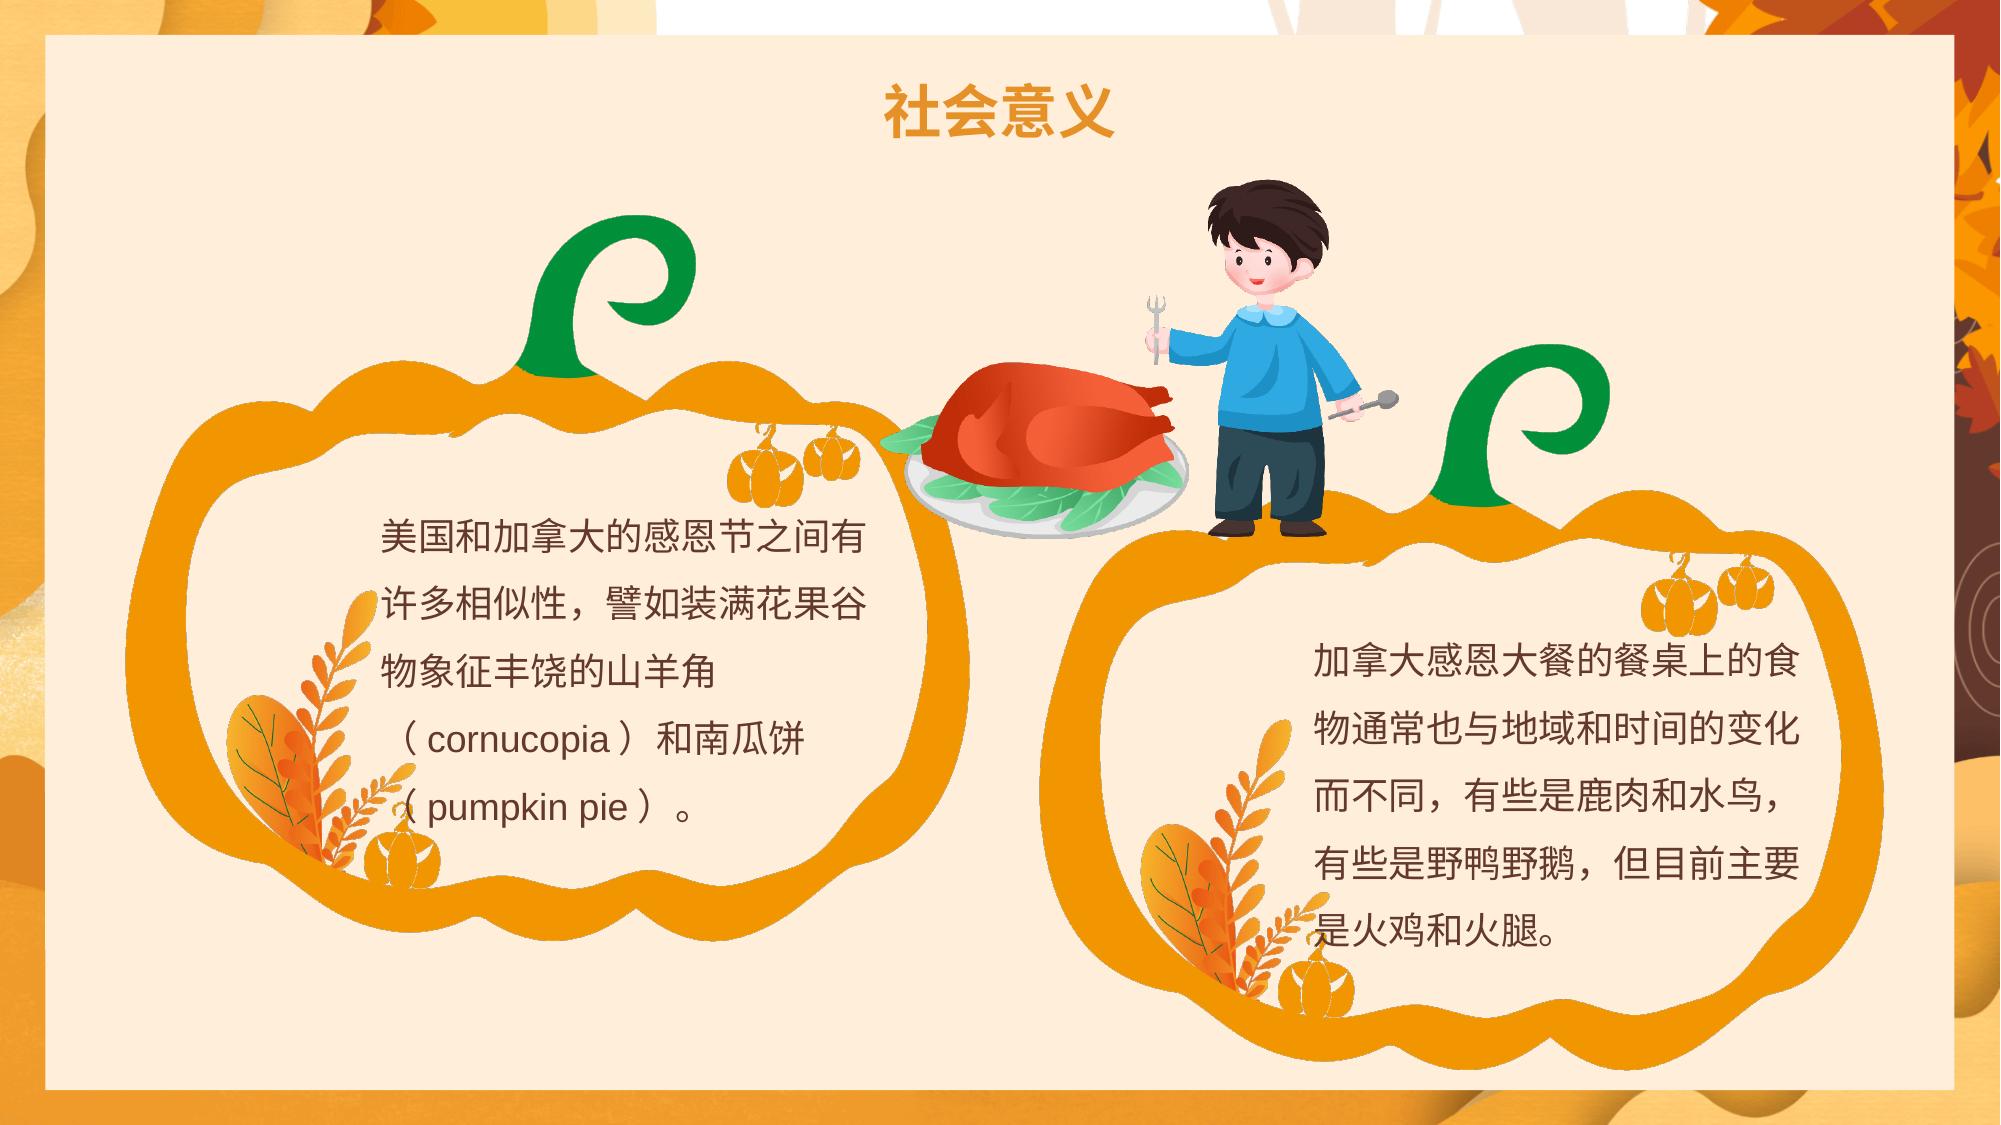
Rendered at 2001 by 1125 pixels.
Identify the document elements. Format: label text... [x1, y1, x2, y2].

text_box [939, 296, 2000, 1125]
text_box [25, 167, 939, 1010]
picture [854, 137, 1411, 571]
picture [0, 0, 2000, 1125]
text_box 社会意义 [868, 67, 1132, 137]
